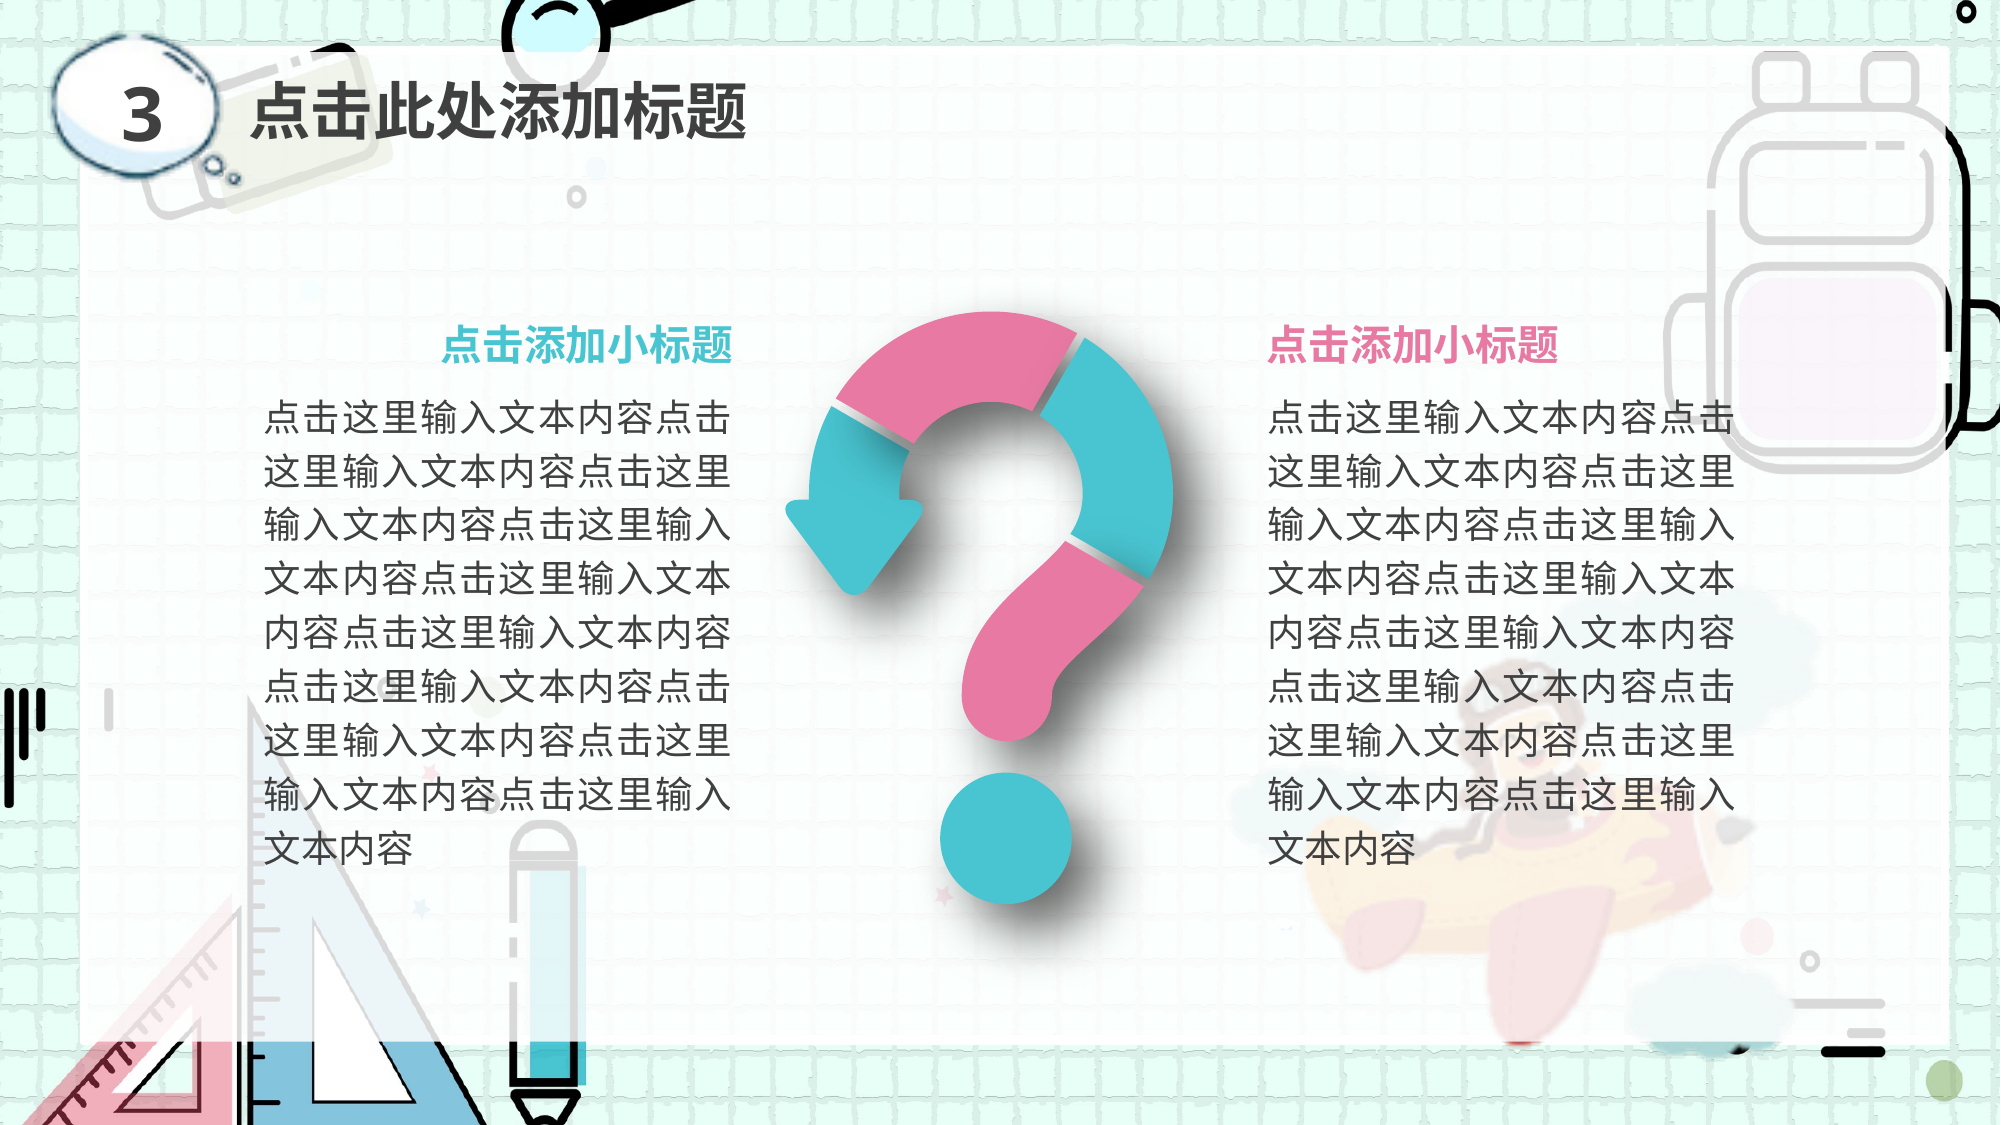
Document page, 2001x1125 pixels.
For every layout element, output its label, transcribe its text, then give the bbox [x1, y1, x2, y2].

text_box 点击此处添加标题 [287, 64, 892, 154]
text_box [781, 311, 1173, 905]
text_box 点击这里输入文本内容点击这里输入文本内容点击这里输入文本内容点击这里输入文本内容点击这里输入文本内容点击这里输入文本内容点击这里输入文本内容点击这里输入文本内容点击这里输入文本内容点击这里输入文本内容 [248, 377, 748, 878]
text_box 点击添加小标题 [328, 311, 748, 377]
text_box 点击添加小标题 [1252, 311, 1671, 377]
picture [0, 0, 2000, 1125]
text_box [0, 0, 287, 225]
text_box 点击这里输入文本内容点击这里输入文本内容点击这里输入文本内容点击这里输入文本内容点击这里输入文本内容点击这里输入文本内容点击这里输入文本内容点击这里输入文本内容点击这里输入文本内容点击这里输入文本内容 [1252, 377, 1752, 878]
